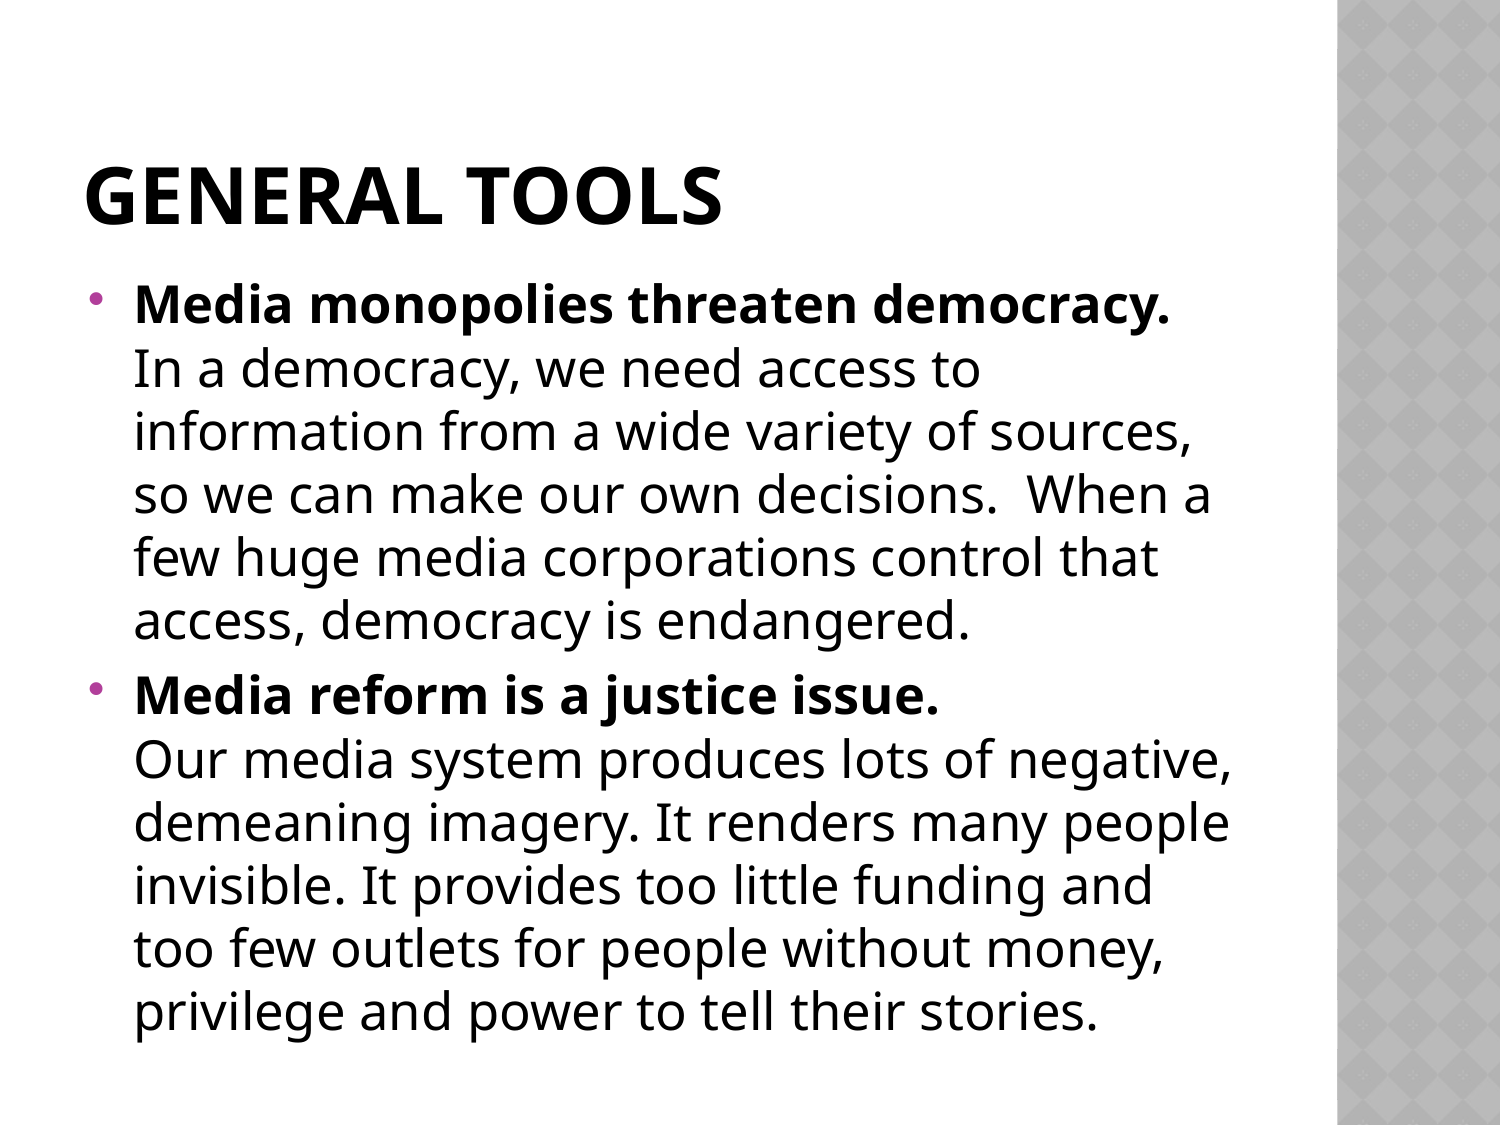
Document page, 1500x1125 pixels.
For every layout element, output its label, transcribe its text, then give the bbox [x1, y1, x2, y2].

title General Tools [75, 52, 1263, 240]
list Media monopolies threaten democracy. In a democracy, we need access to information from a wide variety of sources, so we can make our own decisions. When a few huge media corporations control that access, democracy is endangered. Media reform is a justice issue. Our media system produces lots of negative, demeaning imagery. It renders many people invisible. It provides too little funding and too few outlets for people without money, privilege and power to tell their stories. [75, 264, 1263, 1059]
